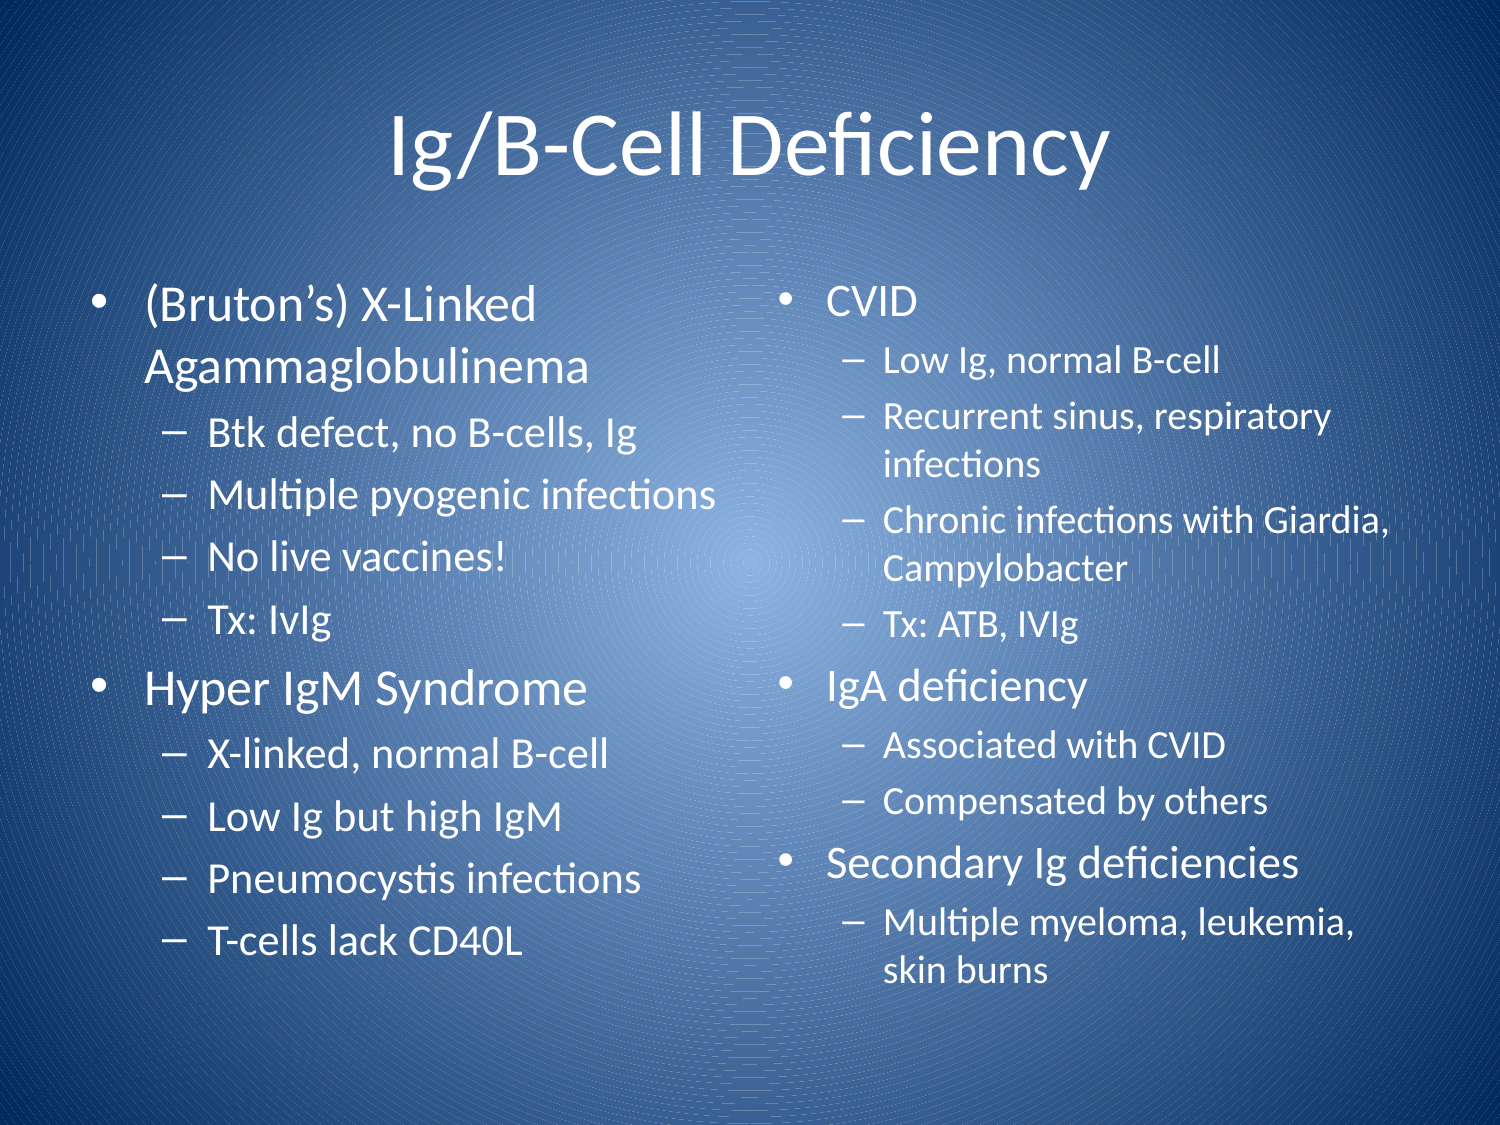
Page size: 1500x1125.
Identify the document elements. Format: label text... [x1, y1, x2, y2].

title Ig/B-Cell Deficiency [75, 45, 1425, 233]
list (Bruton’s) X-Linked Agammaglobulinema Btk defect, no B-cells, Ig Multiple pyogenic infections No live vaccines! Tx: IvIg Hyper IgM Syndrome X-linked, normal B-cell Low Ig but high IgM Pneumocystis infections T-cells lack CD40L [75, 262, 738, 1005]
list CVID Low Ig, normal B-cell Recurrent sinus, respiratory infections Chronic infections with Giardia, Campylobacter Tx: ATB, IVIg IgA deficiency Associated with CVID Compensated by others Secondary Ig deficiencies Multiple myeloma, leukemia, skin burns [762, 262, 1425, 1005]
